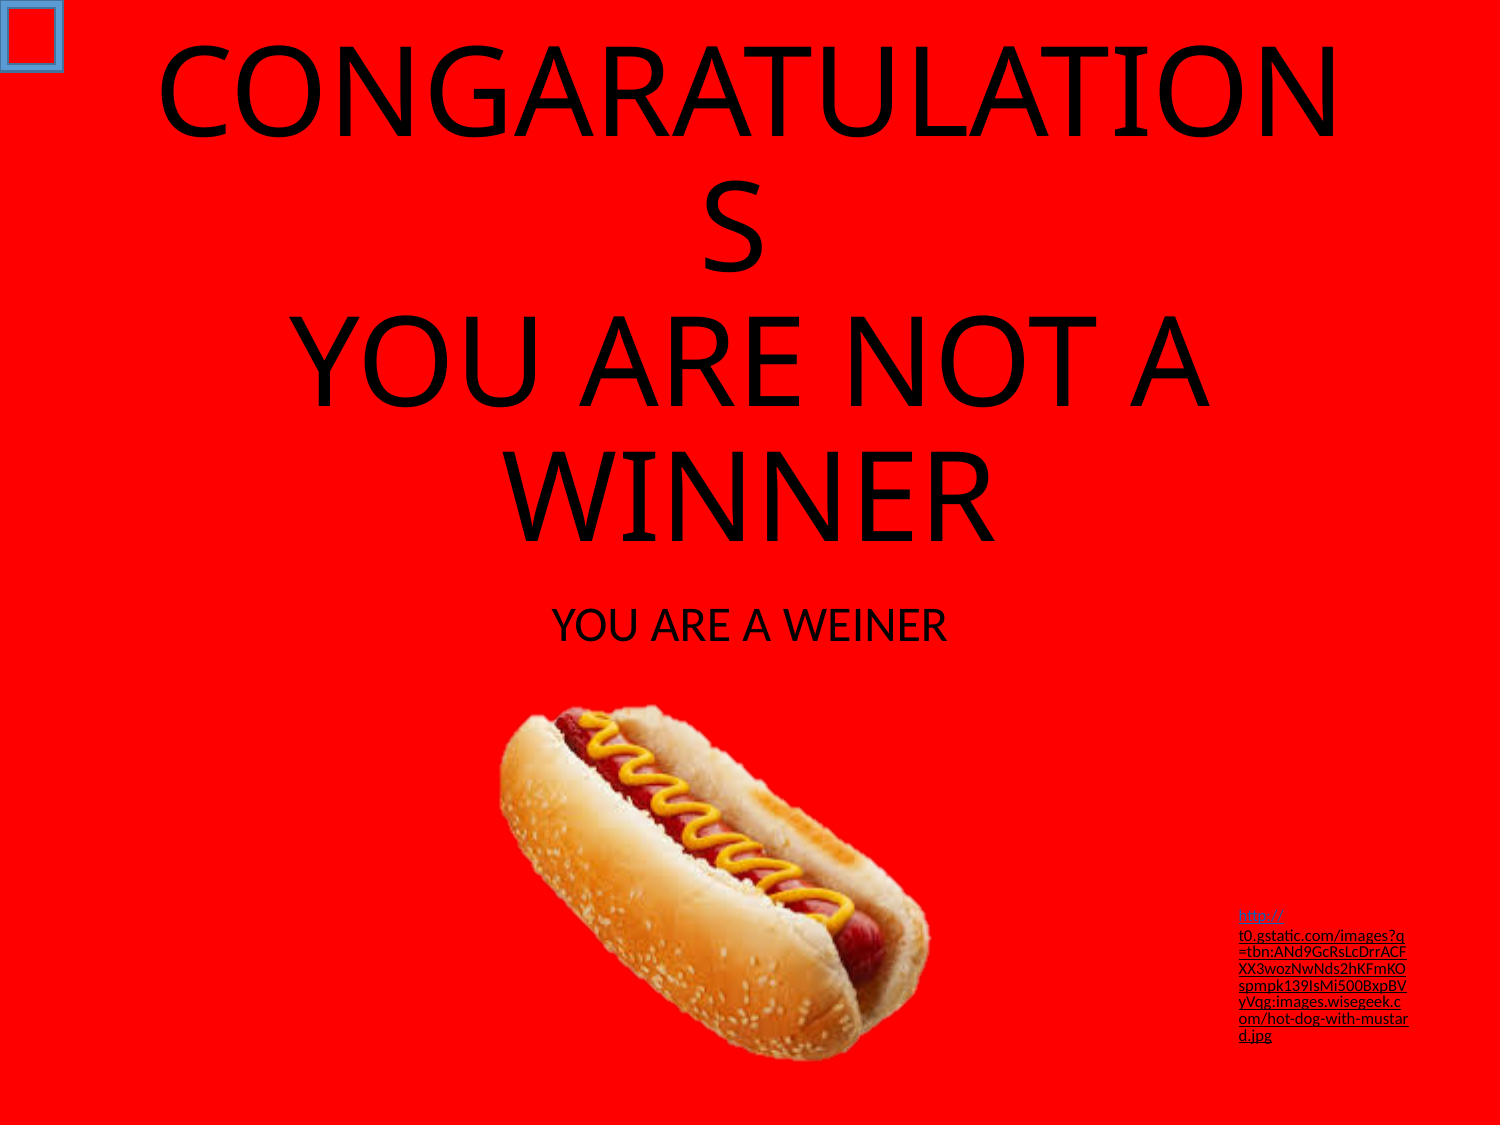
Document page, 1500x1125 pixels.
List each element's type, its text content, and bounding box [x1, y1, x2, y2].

text_box http://t0.gstatic.com/images?q=tbn:ANd9GcRsLcDrrACFXX3wozNwNds2hKFmKOspmpk139IsMi500BxpBVyVqg:images.wisegeek.com/hot-dog-with-mustard.jpg [1223, 897, 1425, 972]
text_box [0, 0, 64, 73]
picture [470, 668, 955, 1087]
title CONGARATULATIONS YOU ARE NOT A WINNER [112, 184, 1388, 576]
subtitle YOU ARE A WEINER [187, 590, 1313, 863]
